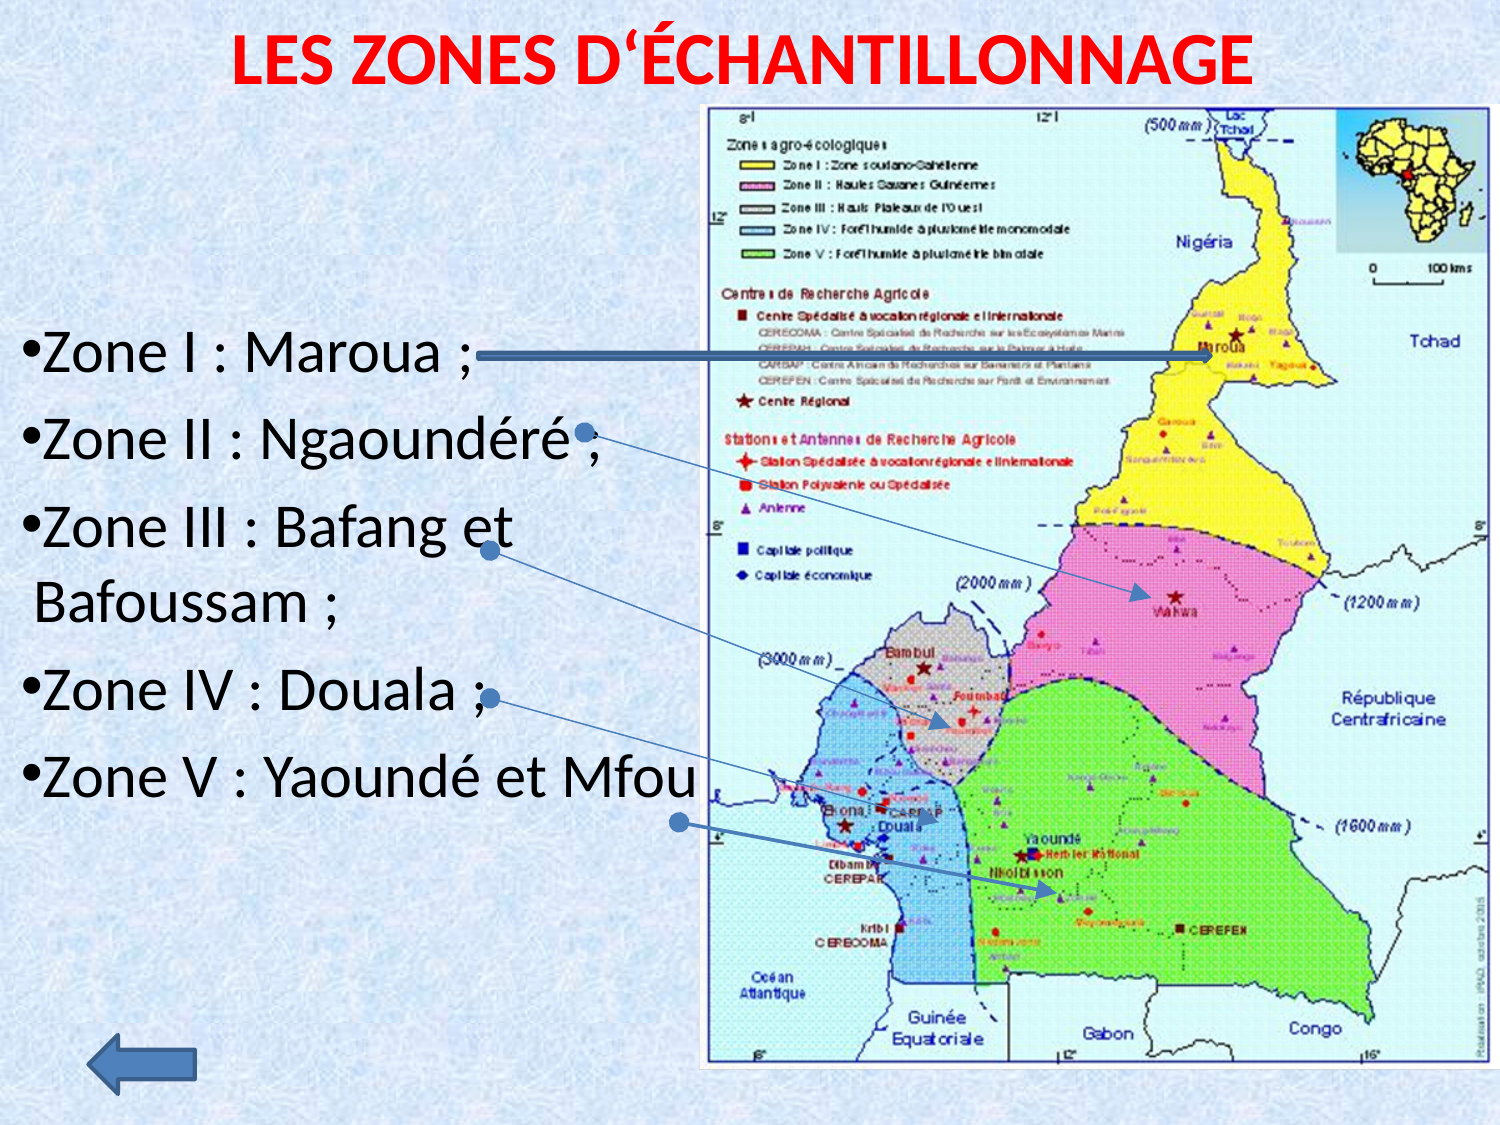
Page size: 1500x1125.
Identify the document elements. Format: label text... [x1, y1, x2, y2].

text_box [678, 822, 1058, 894]
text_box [489, 735, 940, 823]
text_box [476, 350, 693, 361]
list Zone I : Maroua ; Zone II : Ngaoundéré ; Zone III : Bafang et Bafoussam ; Zone IV : Douala ; Zone V : Yaoundé et Mfou. [5, 302, 762, 1083]
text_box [584, 432, 1152, 599]
title LES ZONES D‘ÉCHANTILLONNAGE [29, 19, 1459, 90]
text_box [489, 550, 952, 729]
text_box [86, 1033, 197, 1096]
picture [0, 0, 1500, 1125]
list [698, 104, 1500, 1071]
